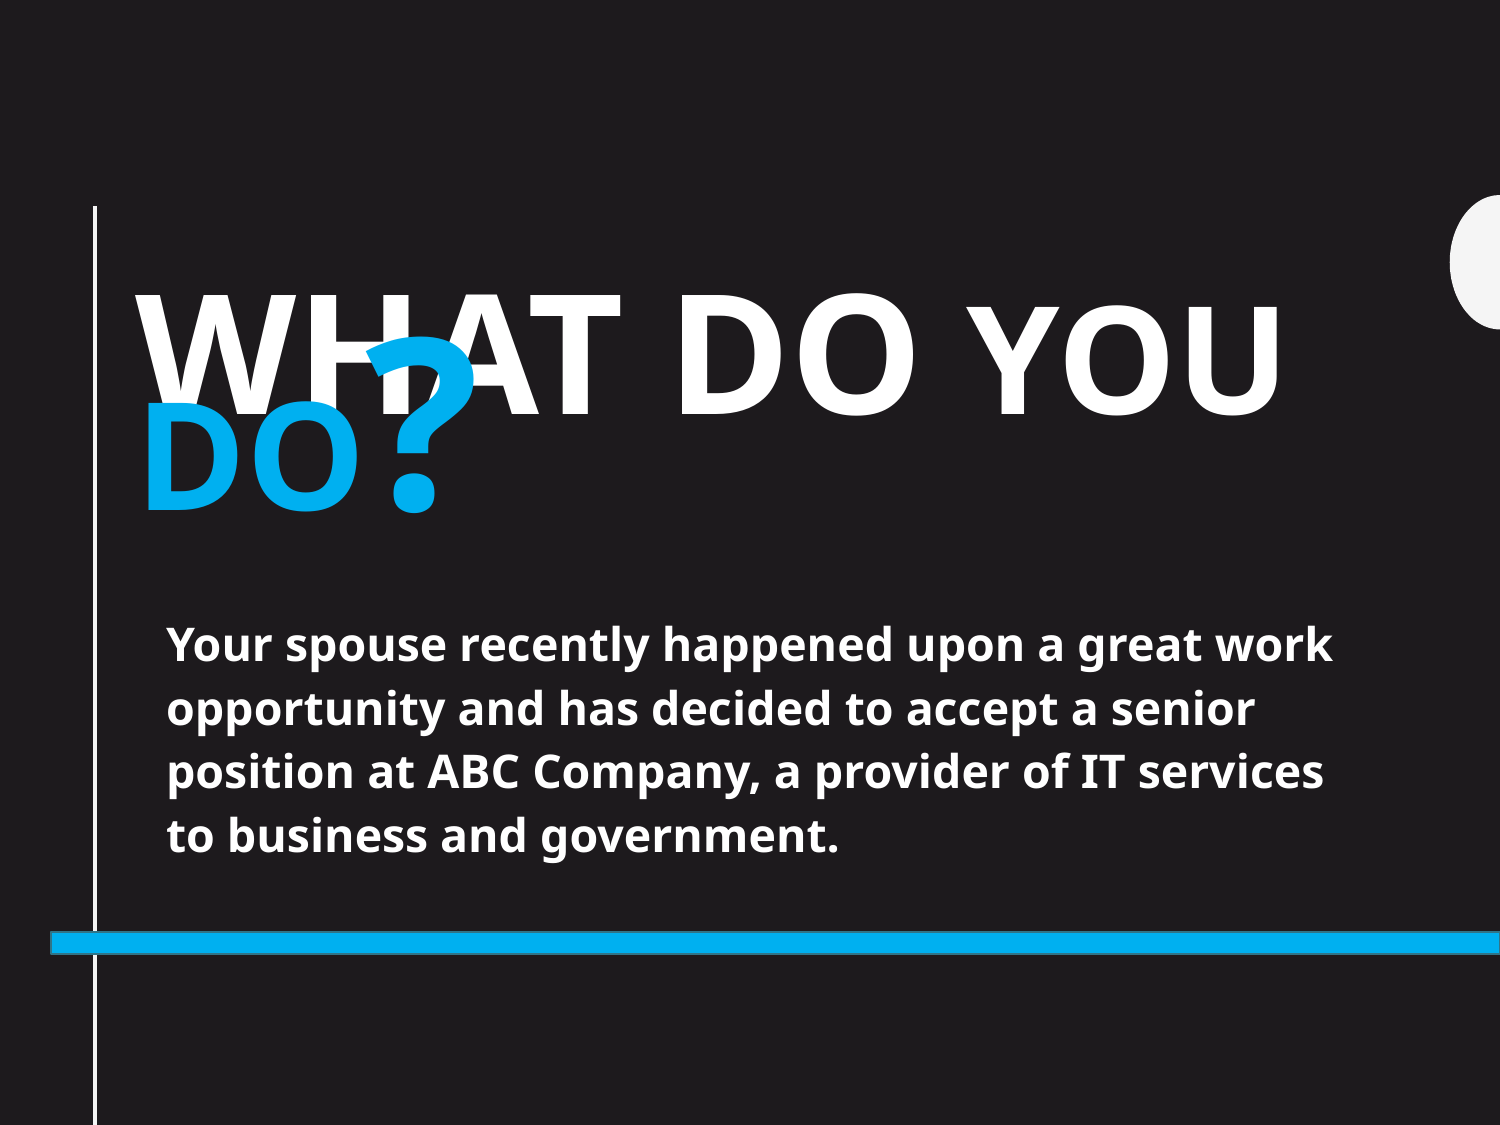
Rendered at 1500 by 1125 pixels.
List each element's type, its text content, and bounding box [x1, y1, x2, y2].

text_box Your spouse recently happened upon a great work opportunity and has decided to accept a senior position at ABC Company, a provider of IT services to business and government. [151, 600, 1500, 872]
title What do you do? [120, 330, 1500, 781]
text_box [50, 931, 1500, 955]
